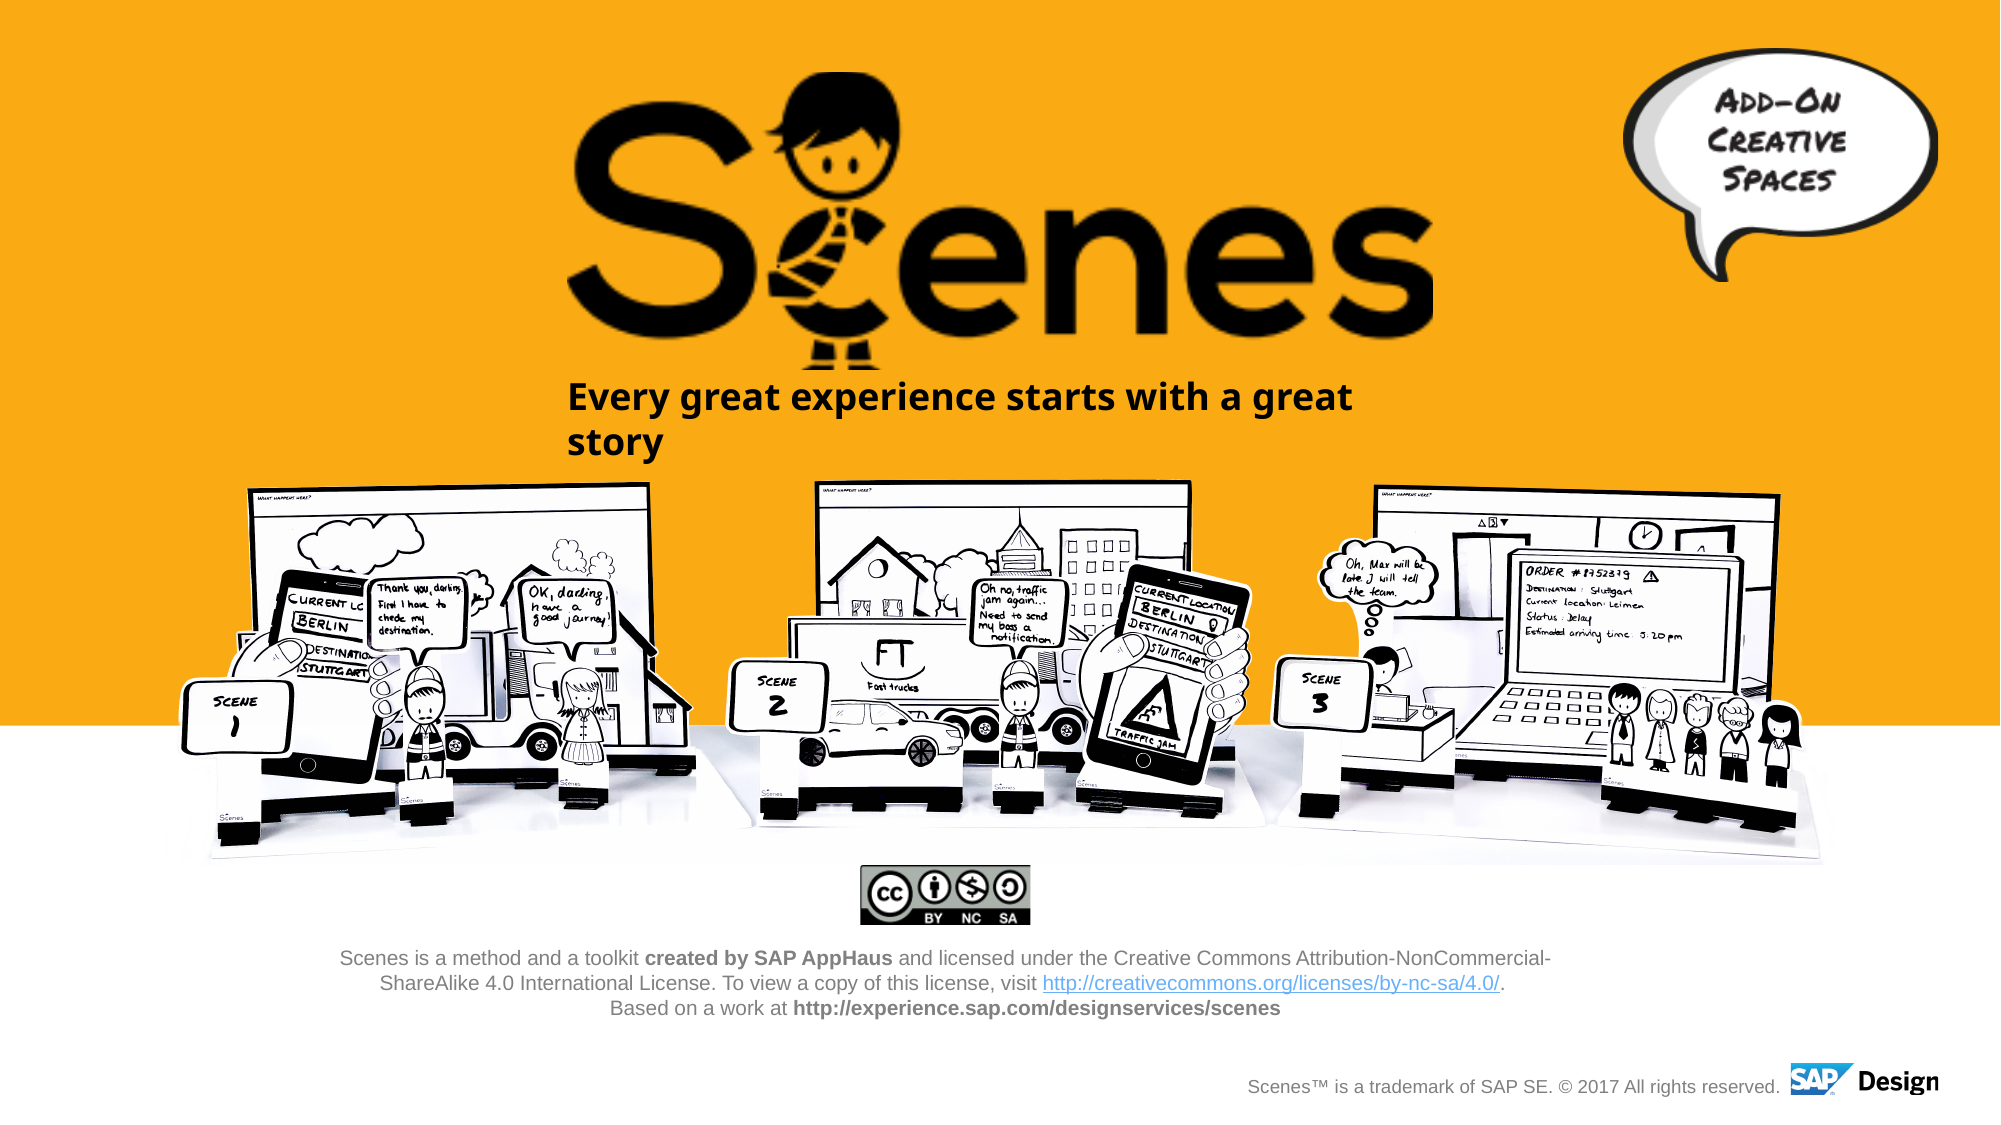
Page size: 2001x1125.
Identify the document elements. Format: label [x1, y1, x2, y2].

picture [1708, 83, 1846, 199]
picture [117, 479, 1884, 865]
